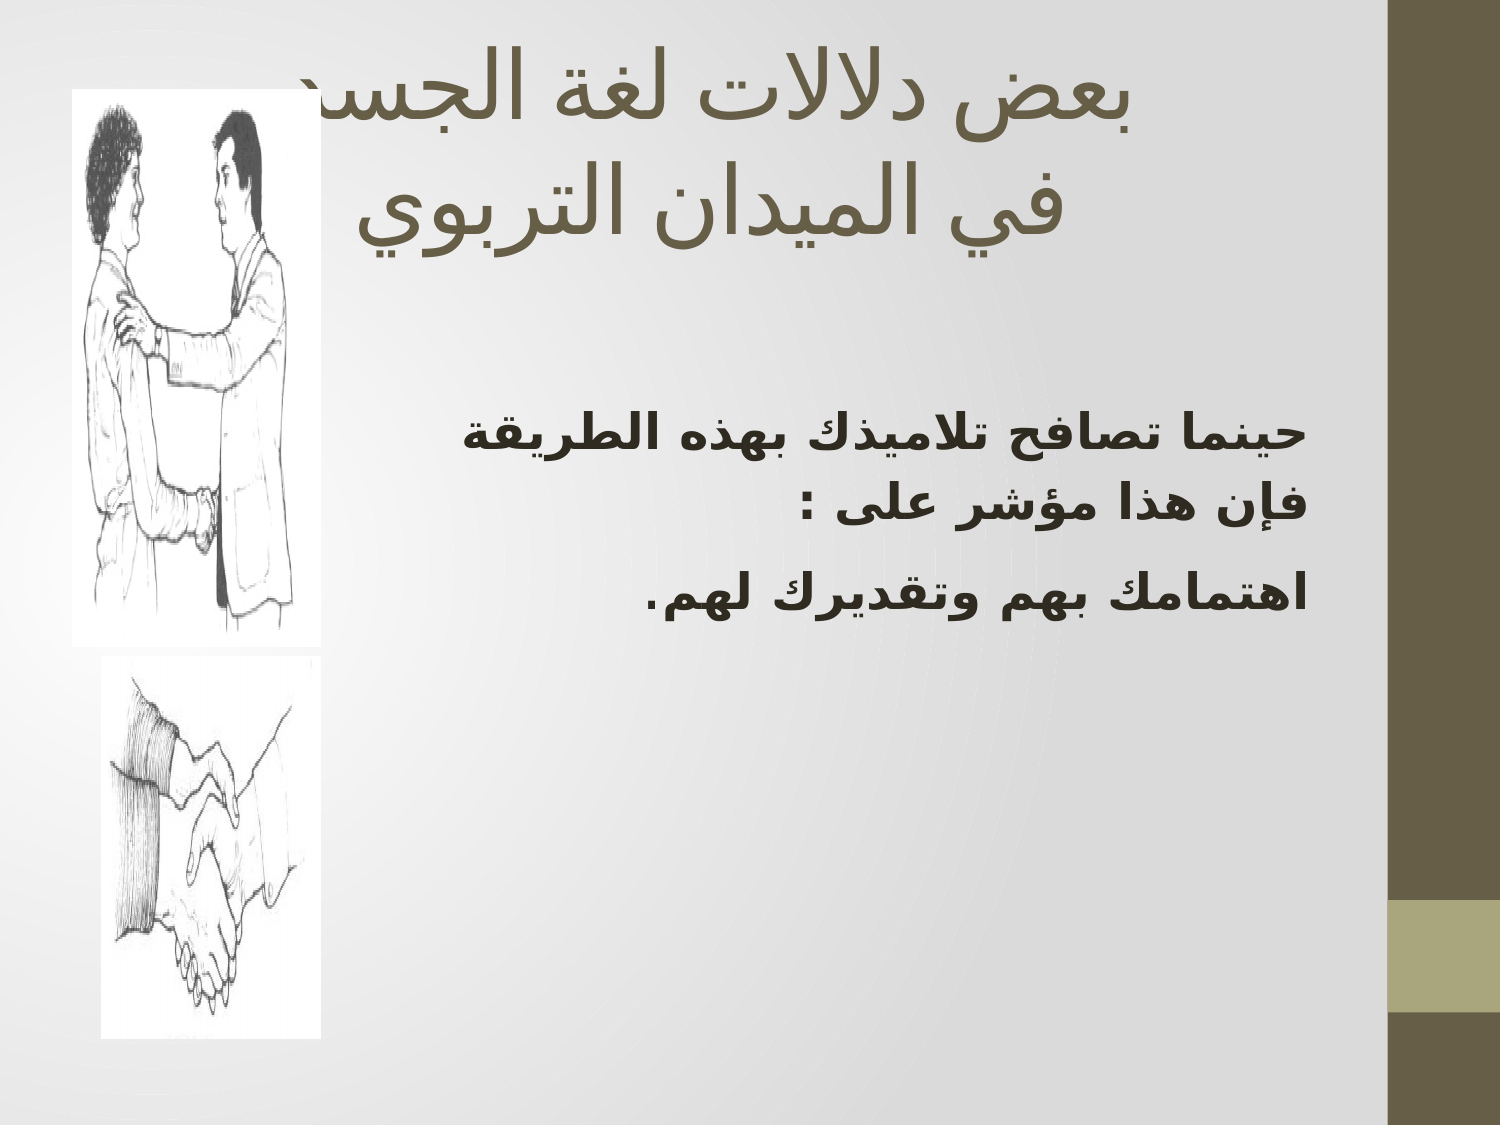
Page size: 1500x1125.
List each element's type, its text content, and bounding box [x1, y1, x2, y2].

list حينما تصافح تلاميذك بهذه الطريقة فإن هذا مؤشر على : اهتمامك بهم وتقديرك لهم. [75, 262, 1325, 1050]
picture [100, 656, 322, 1040]
title بعض دلالات لغة الجسد في الميدان التربوي [75, 45, 1325, 233]
picture [72, 89, 322, 648]
